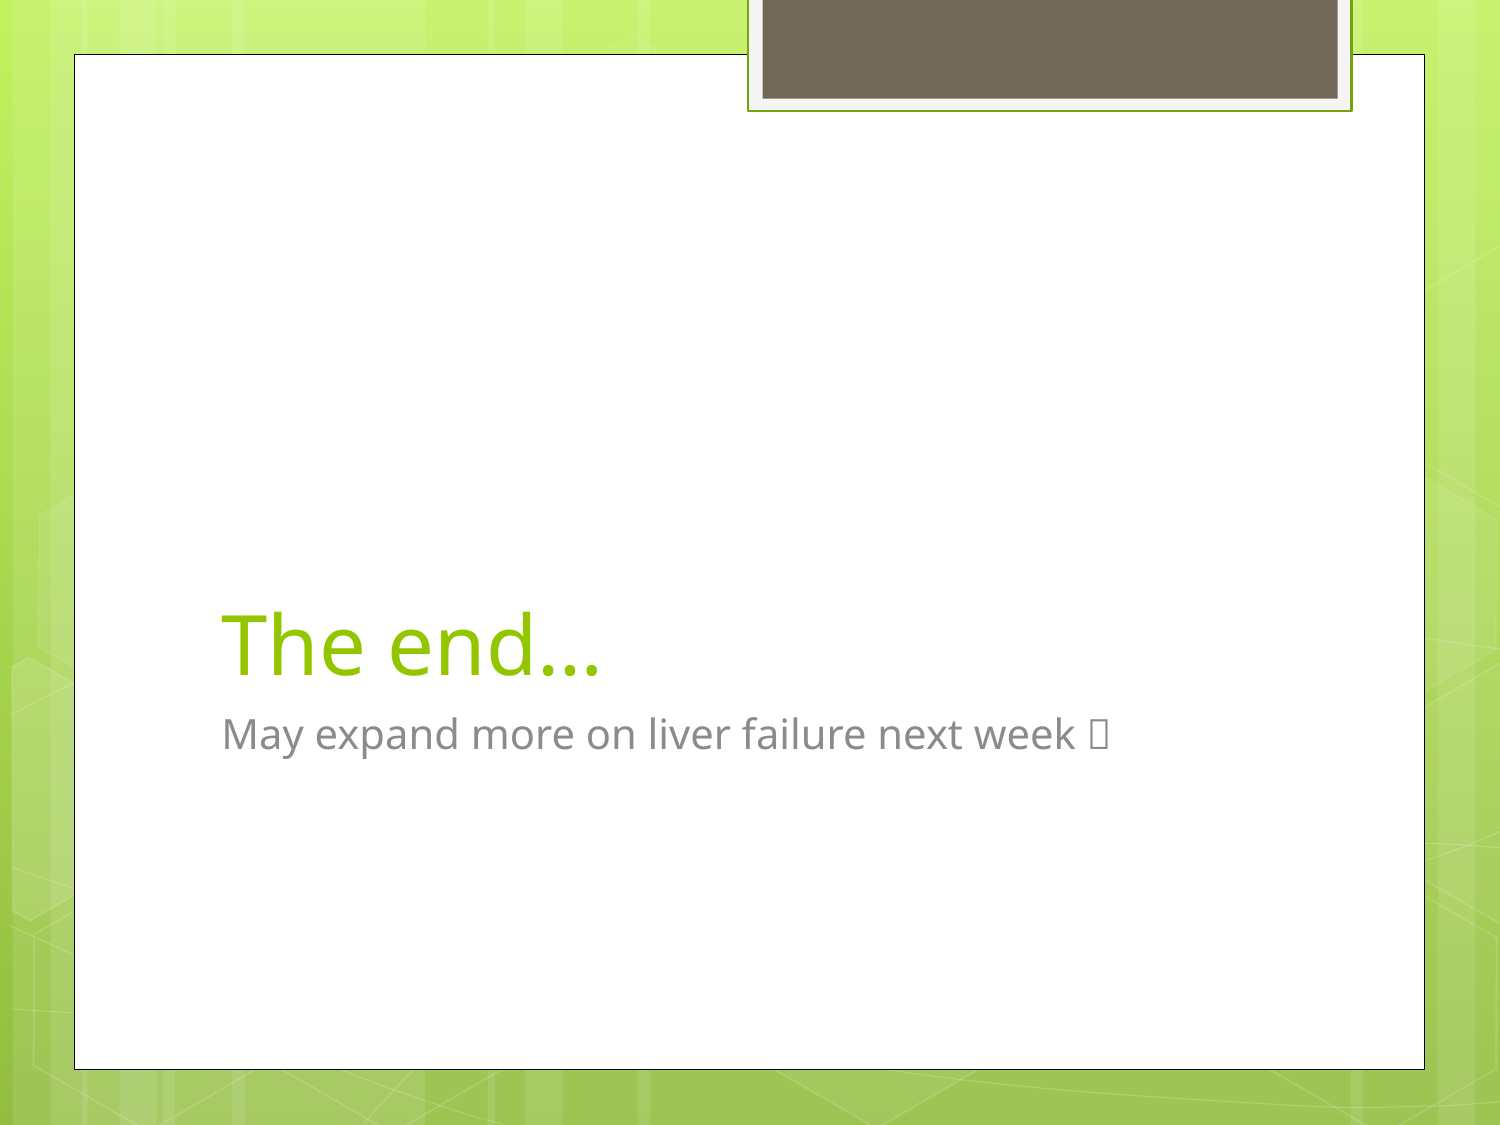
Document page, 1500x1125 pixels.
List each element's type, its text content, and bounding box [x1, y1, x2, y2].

title The end… [206, 475, 1296, 699]
list May expand more on liver failure next week  [206, 699, 1296, 950]
